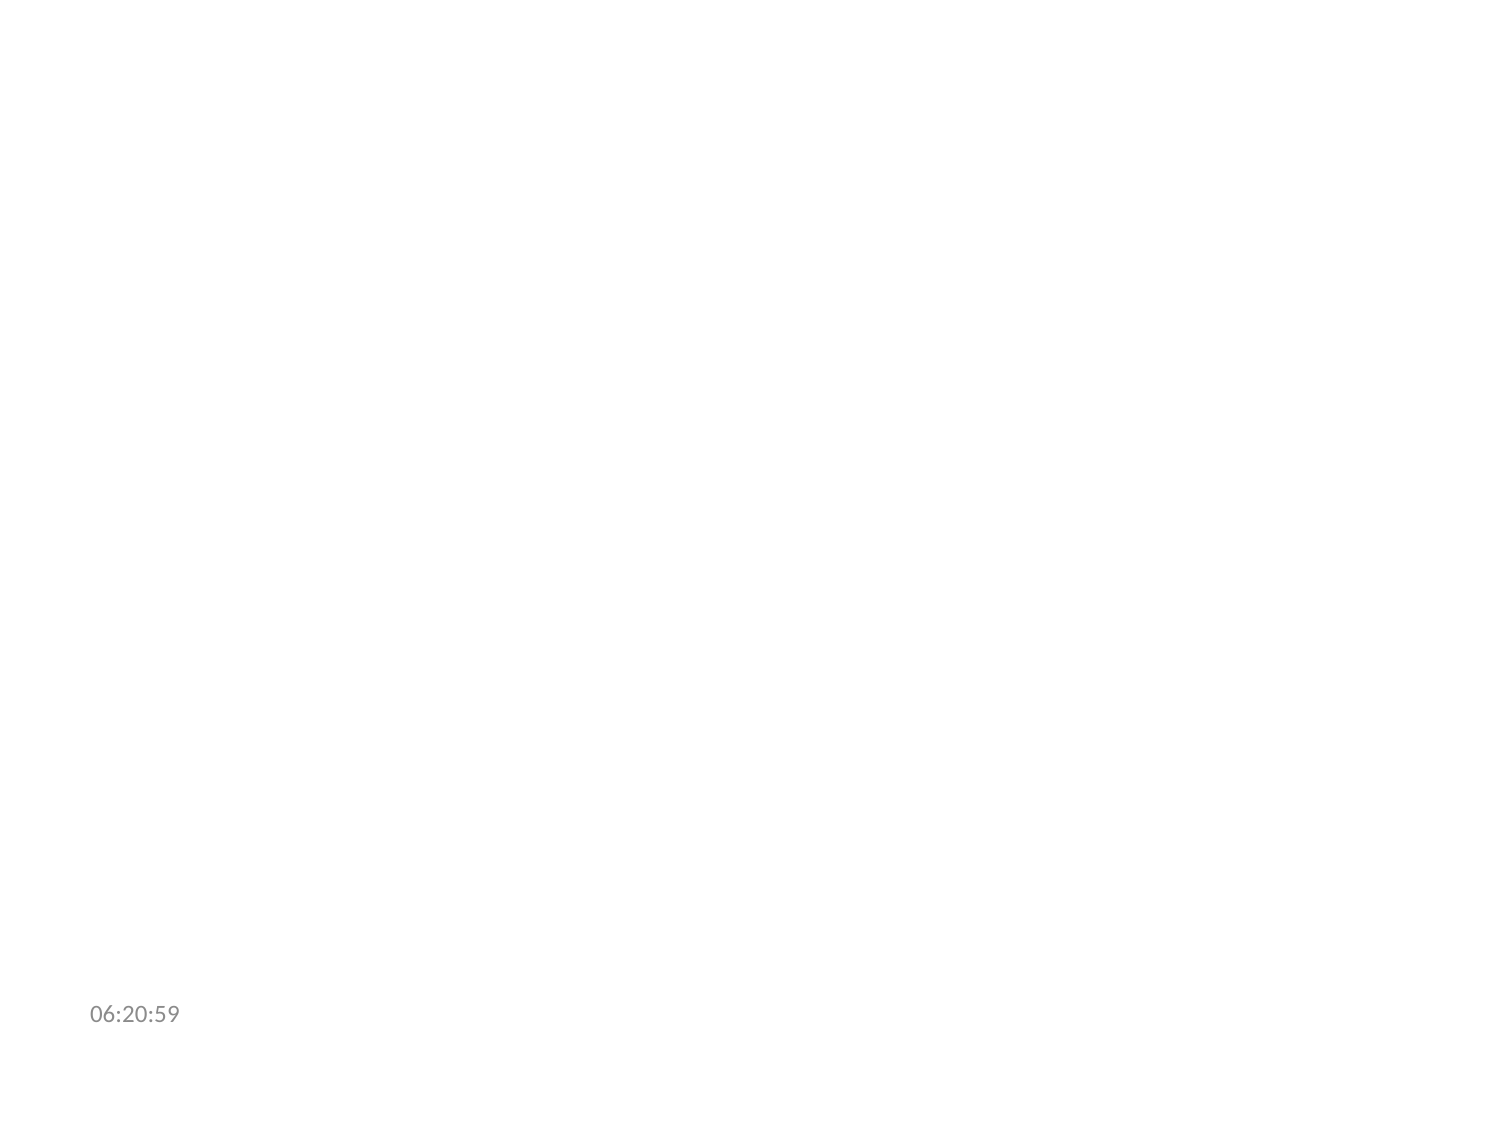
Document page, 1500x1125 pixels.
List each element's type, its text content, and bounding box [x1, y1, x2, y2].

text_box 15:35:09 [75, 982, 425, 1043]
